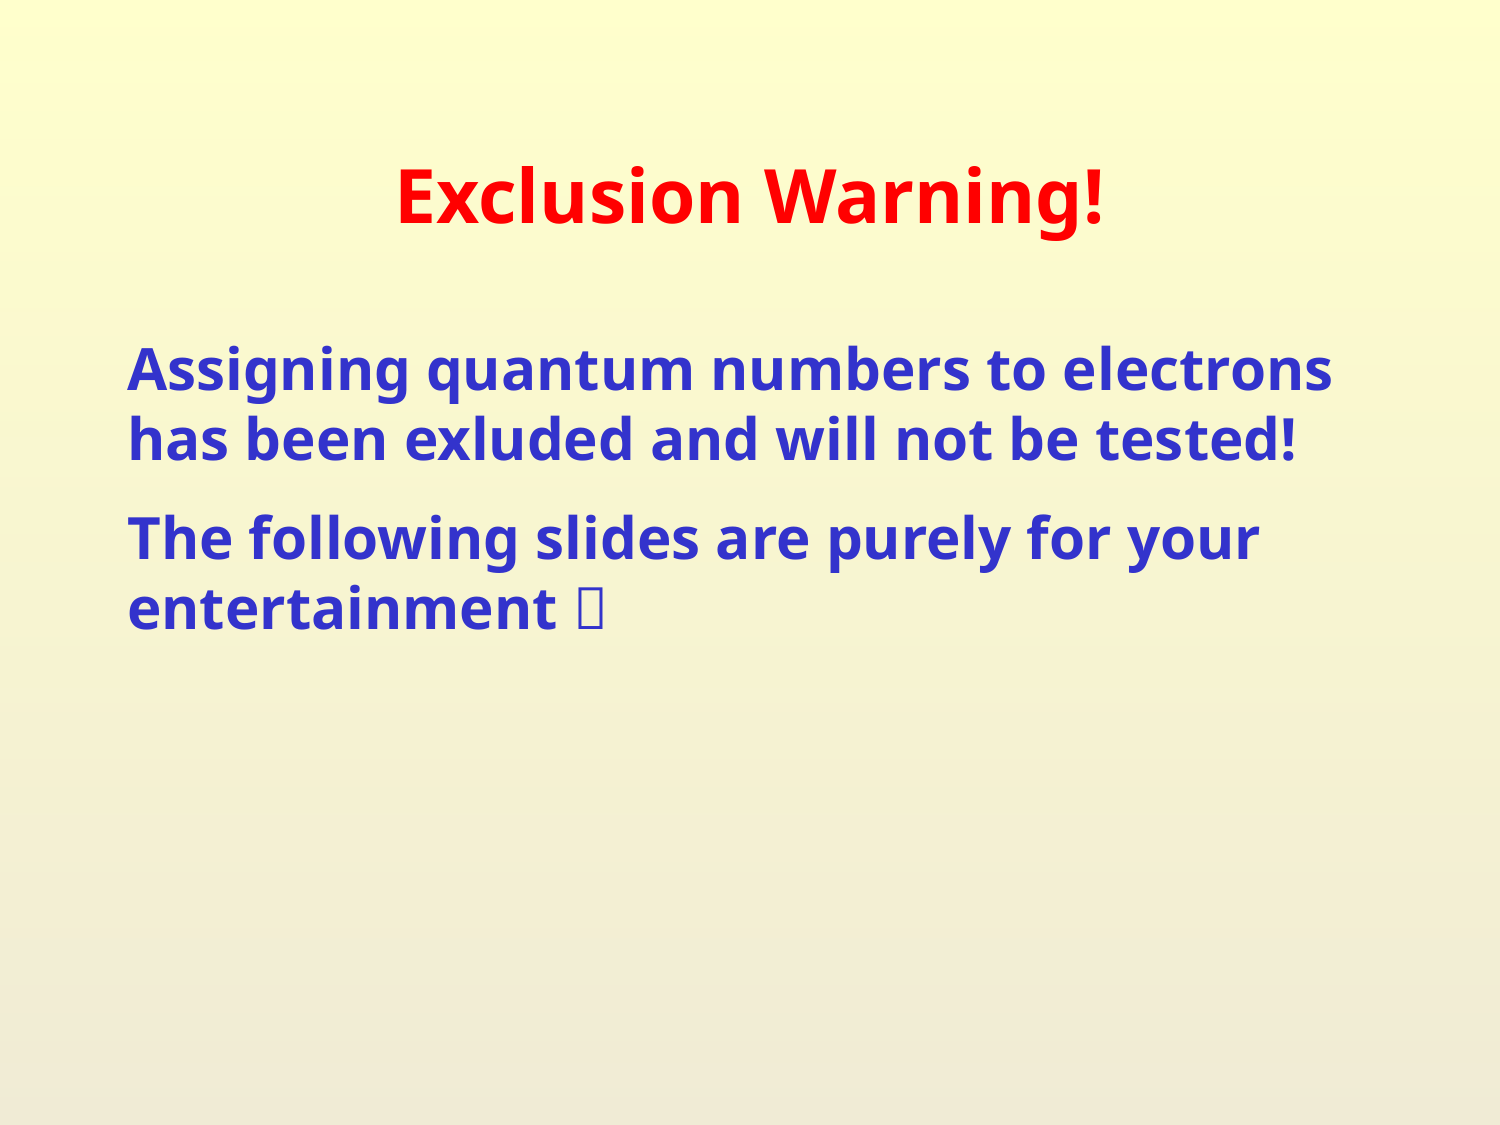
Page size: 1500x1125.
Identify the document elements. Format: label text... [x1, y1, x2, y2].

text_box Assigning quantum numbers to electrons has been exluded and will not be tested! The following slides are purely for your entertainment  [112, 324, 1375, 649]
title Exclusion Warning! [112, 99, 1388, 288]
